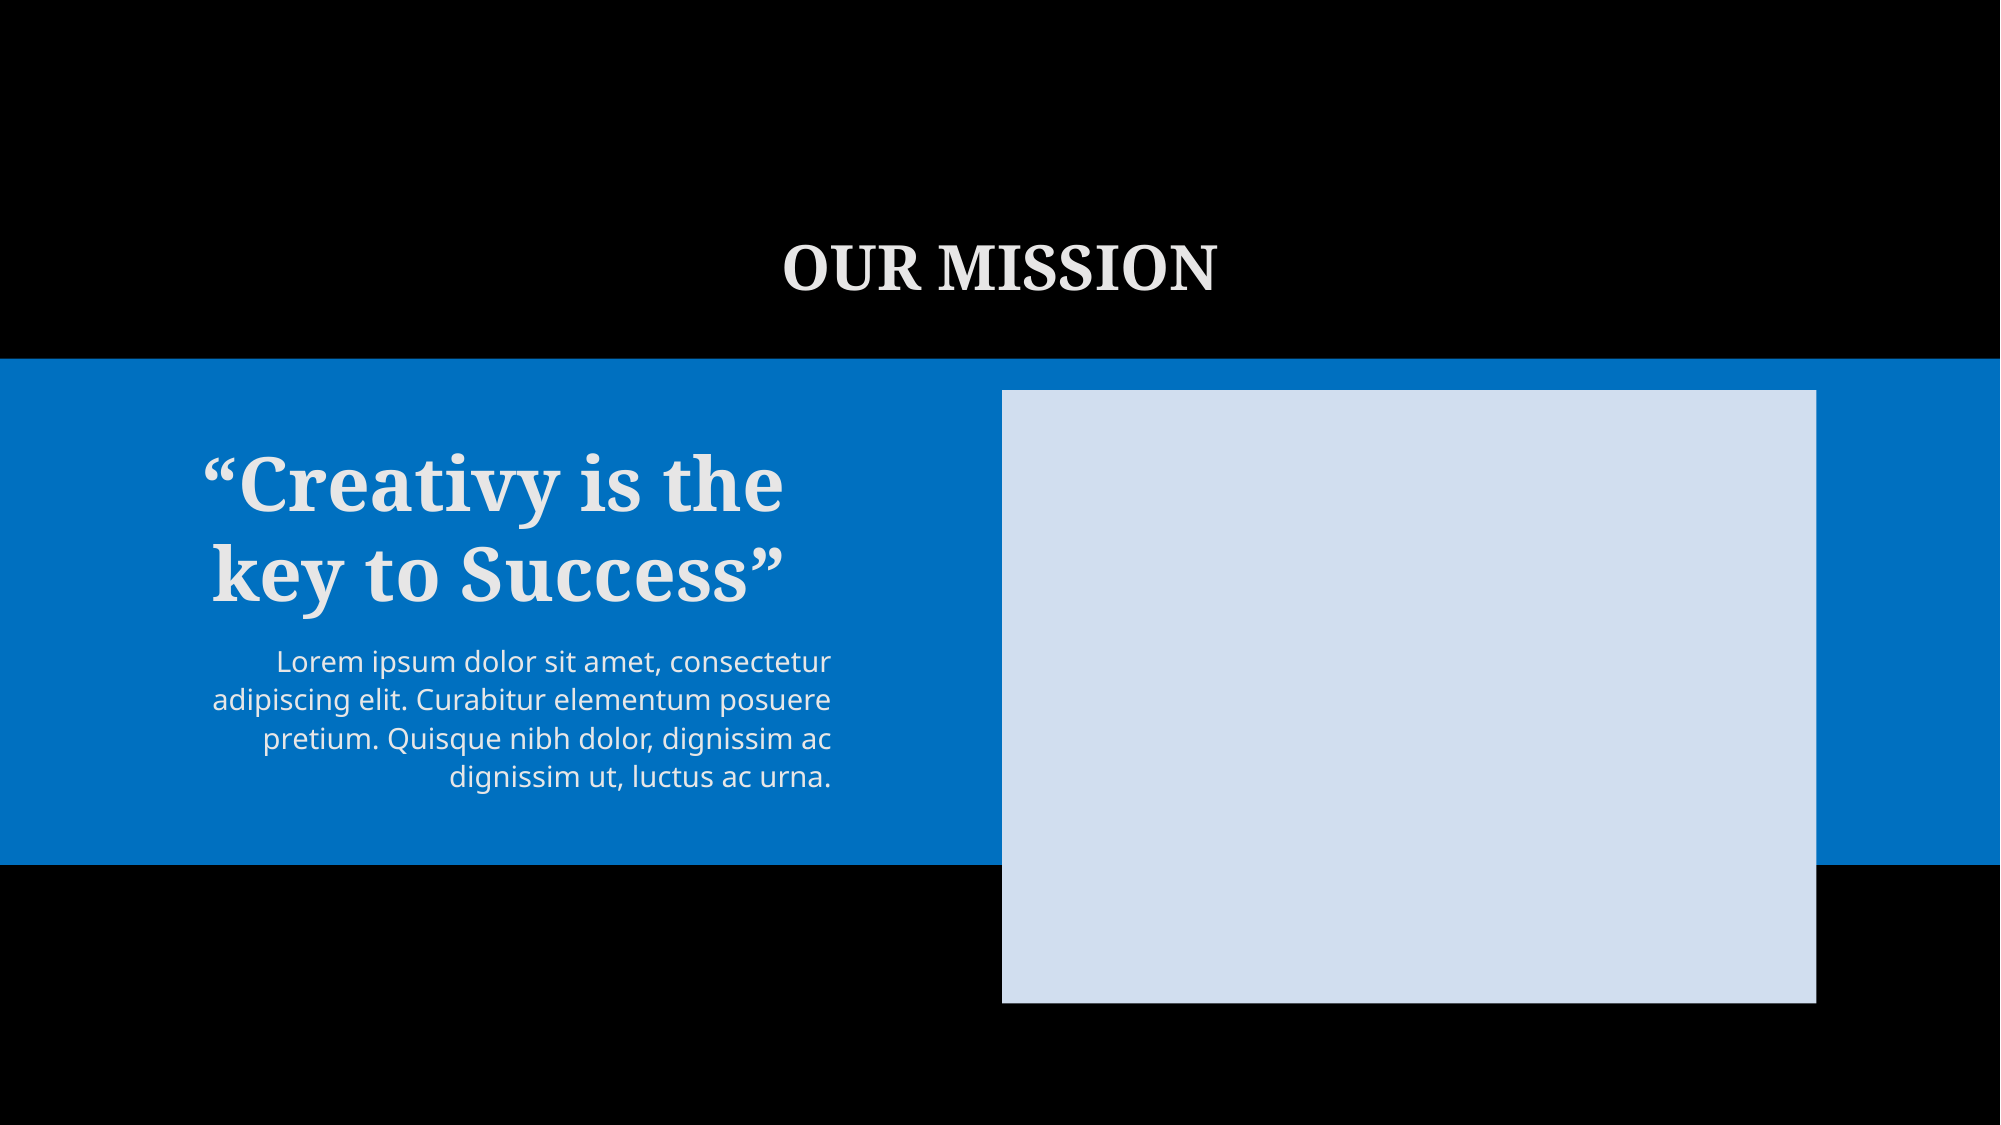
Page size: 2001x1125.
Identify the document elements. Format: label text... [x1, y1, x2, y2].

text_box OUR MISSION [493, 224, 1508, 307]
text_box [120, 429, 847, 765]
text_box [0, 357, 2000, 866]
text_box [996, 390, 1823, 1004]
